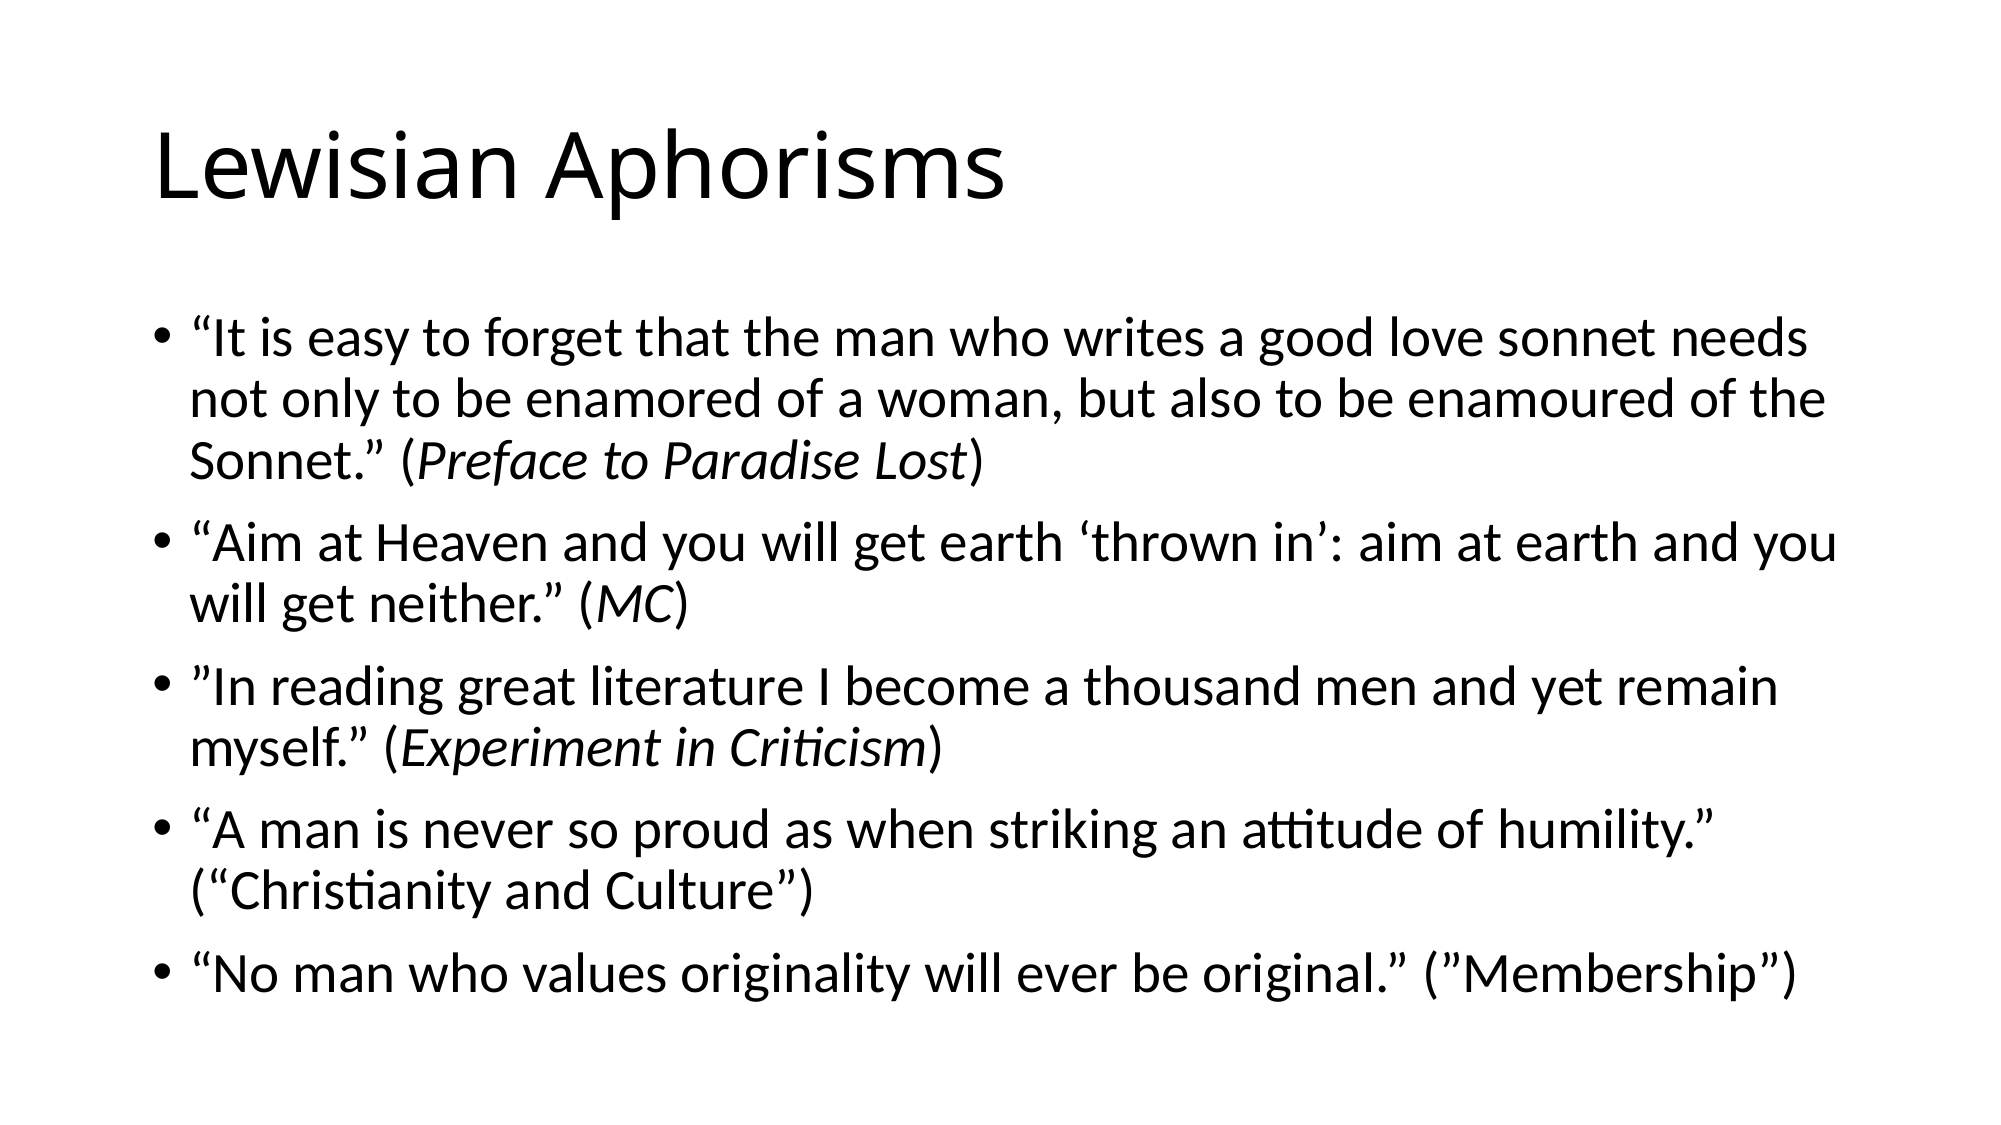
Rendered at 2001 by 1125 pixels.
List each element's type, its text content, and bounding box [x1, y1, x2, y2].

list “It is easy to forget that the man who writes a good love sonnet needs not only to be enamored of a woman, but also to be enamoured of the Sonnet.” (Preface to Paradise Lost) “Aim at Heaven and you will get earth ‘thrown in’: aim at earth and you will get neither.” (MC) ”In reading great literature I become a thousand men and yet remain myself.” (Experiment in Criticism) “A man is never so proud as when striking an attitude of humility.” (“Christianity and Culture”) “No man who values originality will ever be original.” (”Membership”) [137, 299, 1863, 1014]
title Lewisian Aphorisms [137, 59, 1863, 278]
